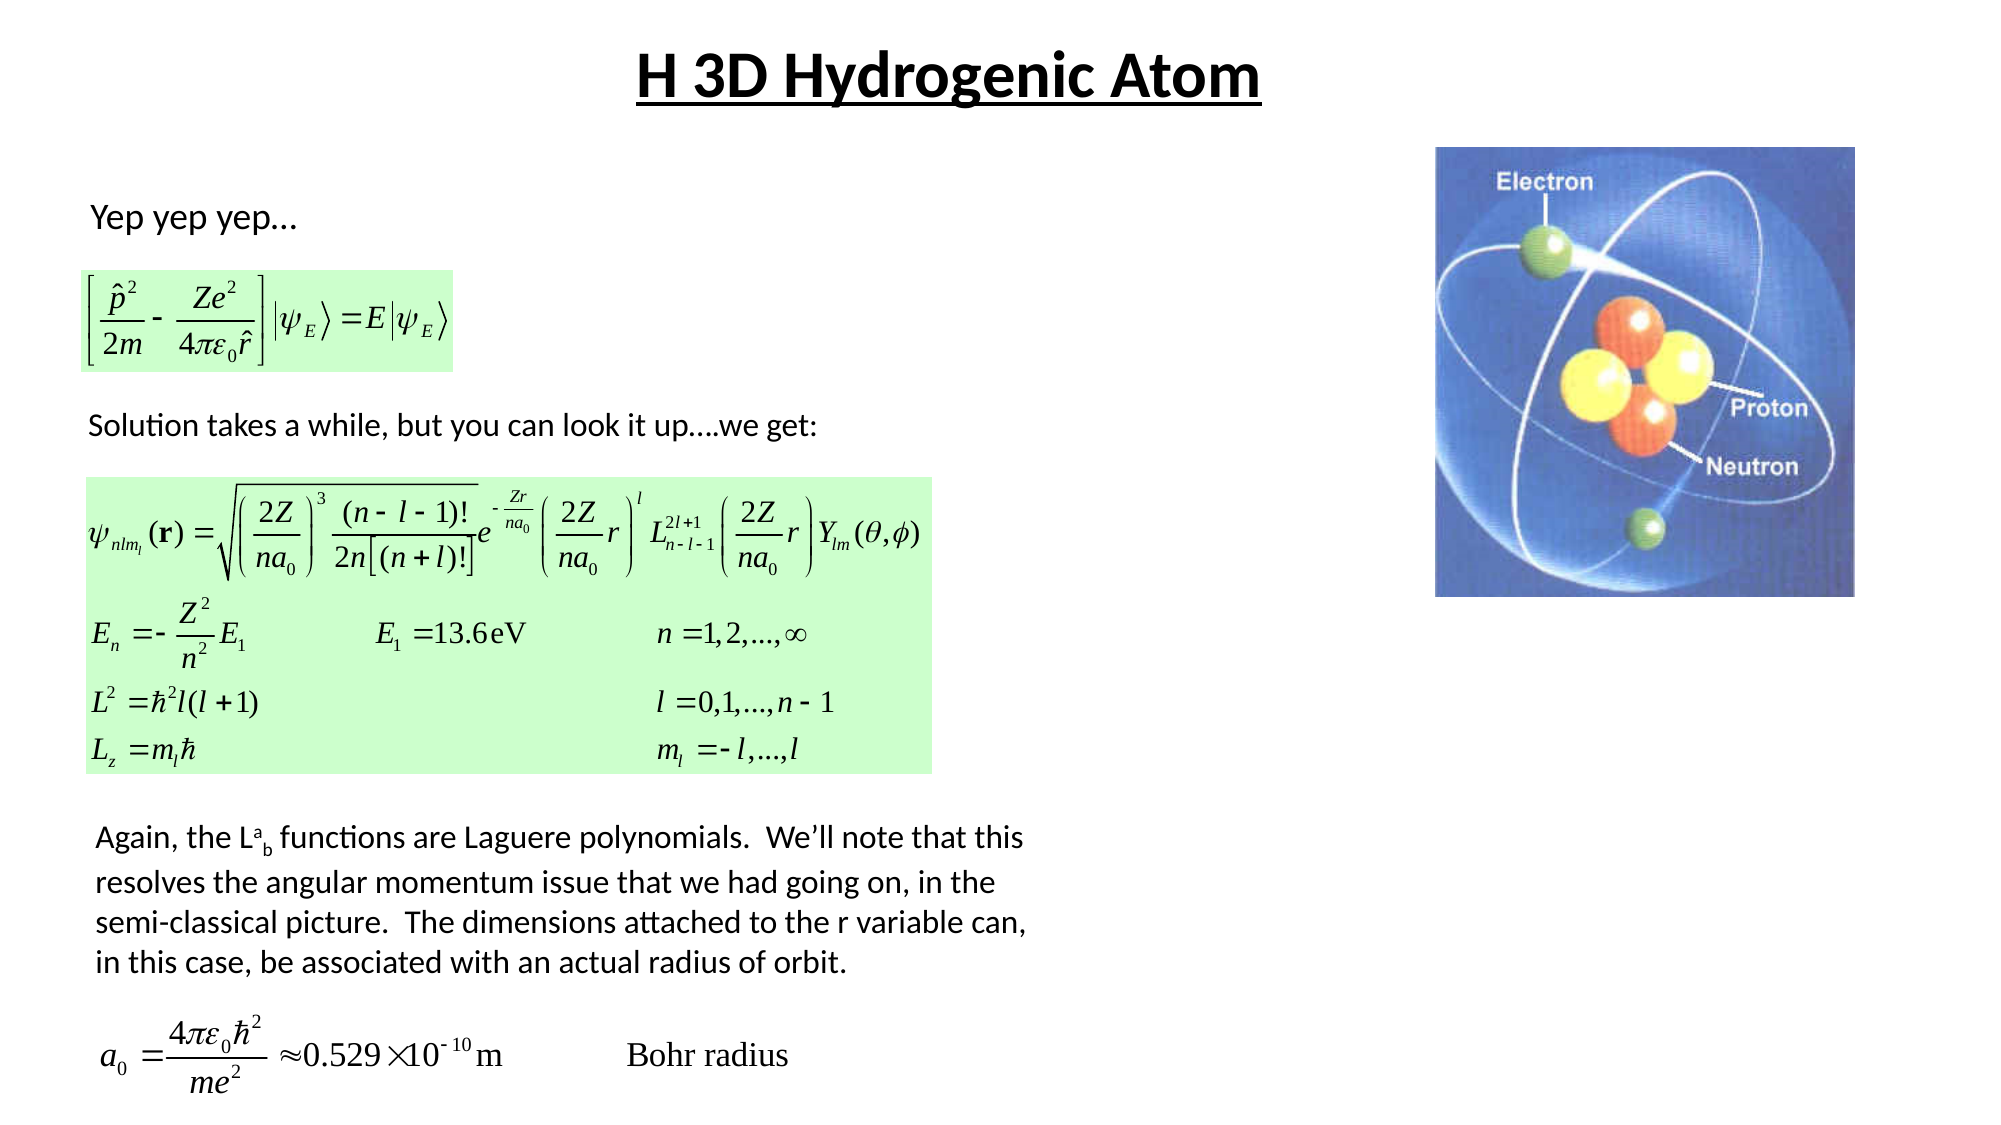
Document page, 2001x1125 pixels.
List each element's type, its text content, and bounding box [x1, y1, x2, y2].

text_box Again, the Lab functions are Laguere polynomials. We’ll note that this resolves the angular momentum issue that we had going on, in the semi-classical picture. The dimensions attached to the r variable can, in this case, be associated with an actual radius of orbit. [80, 807, 1062, 988]
text_box Solution takes a while, but you can look it up….we get: [73, 395, 1015, 451]
text_box Yep yep yep… [75, 184, 686, 245]
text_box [85, 477, 933, 774]
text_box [94, 1005, 796, 1102]
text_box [80, 269, 453, 373]
text_box H 3D Hydrogenic Atom [621, 23, 1436, 119]
picture [1435, 147, 1855, 597]
